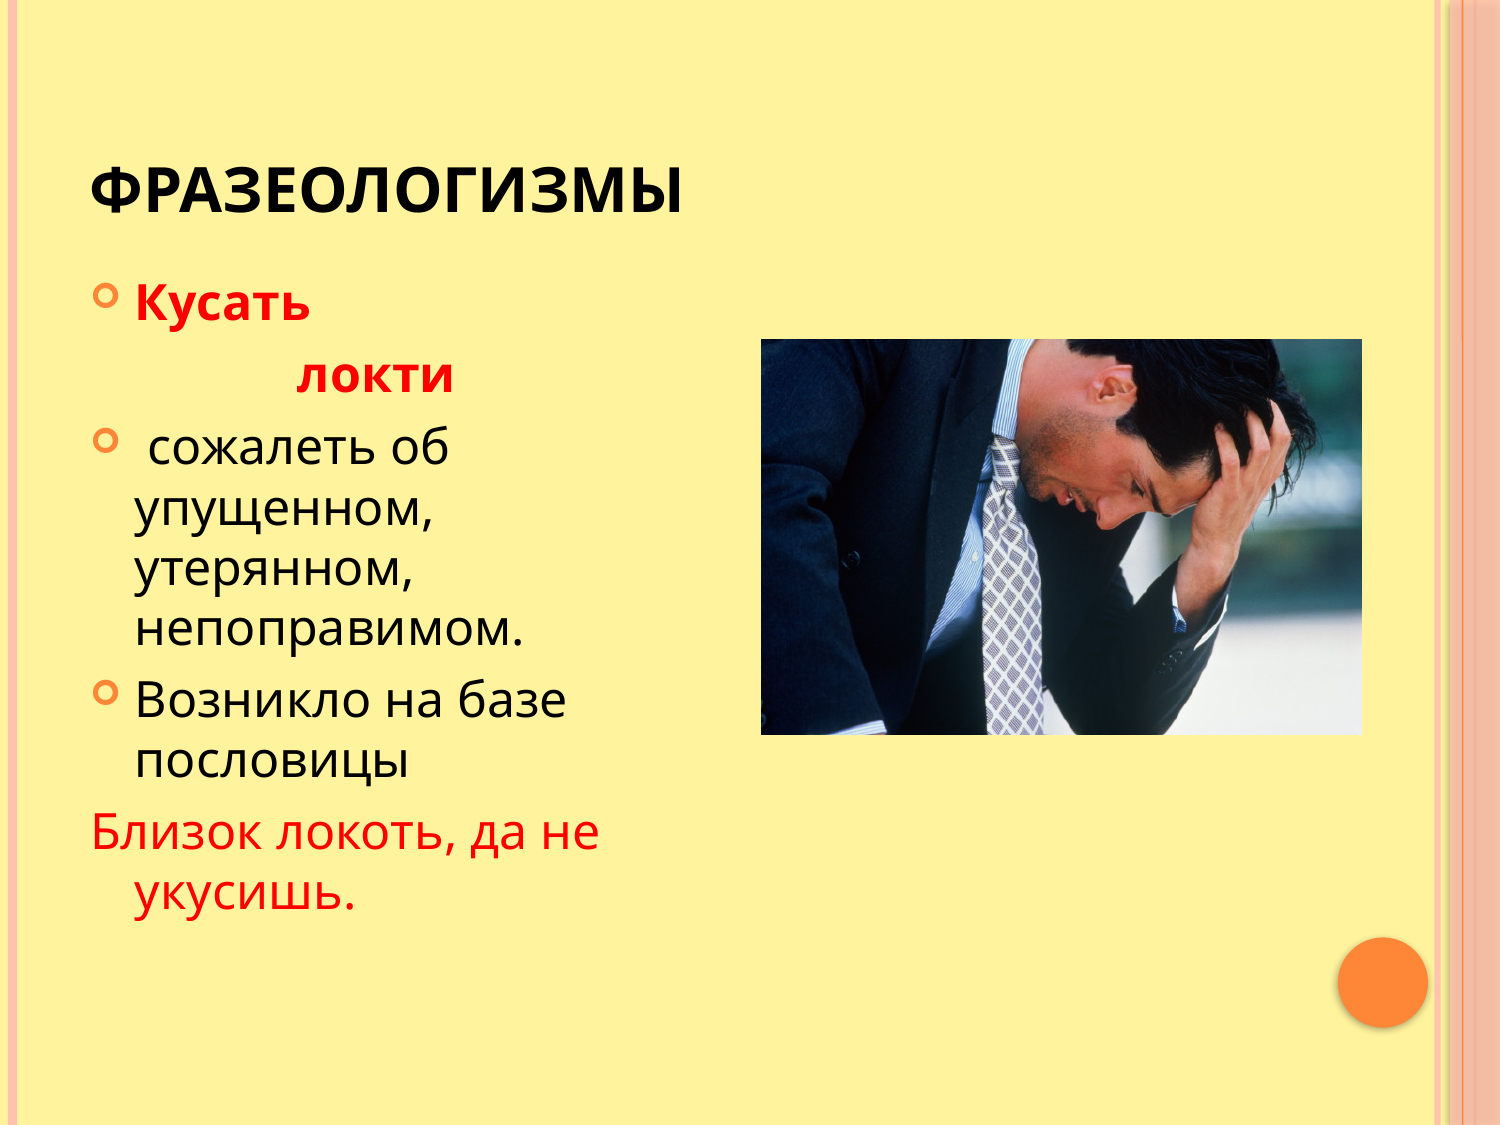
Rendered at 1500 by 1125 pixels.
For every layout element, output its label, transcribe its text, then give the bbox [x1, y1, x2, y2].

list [761, 339, 1363, 736]
title Фразеологизмы [75, 45, 1300, 233]
list Кусать локти сожалеть об упущенном, утерянном, непоправимом. Возникло на базе пословицы Близок локоть, да не укусишь. [74, 262, 676, 1013]
